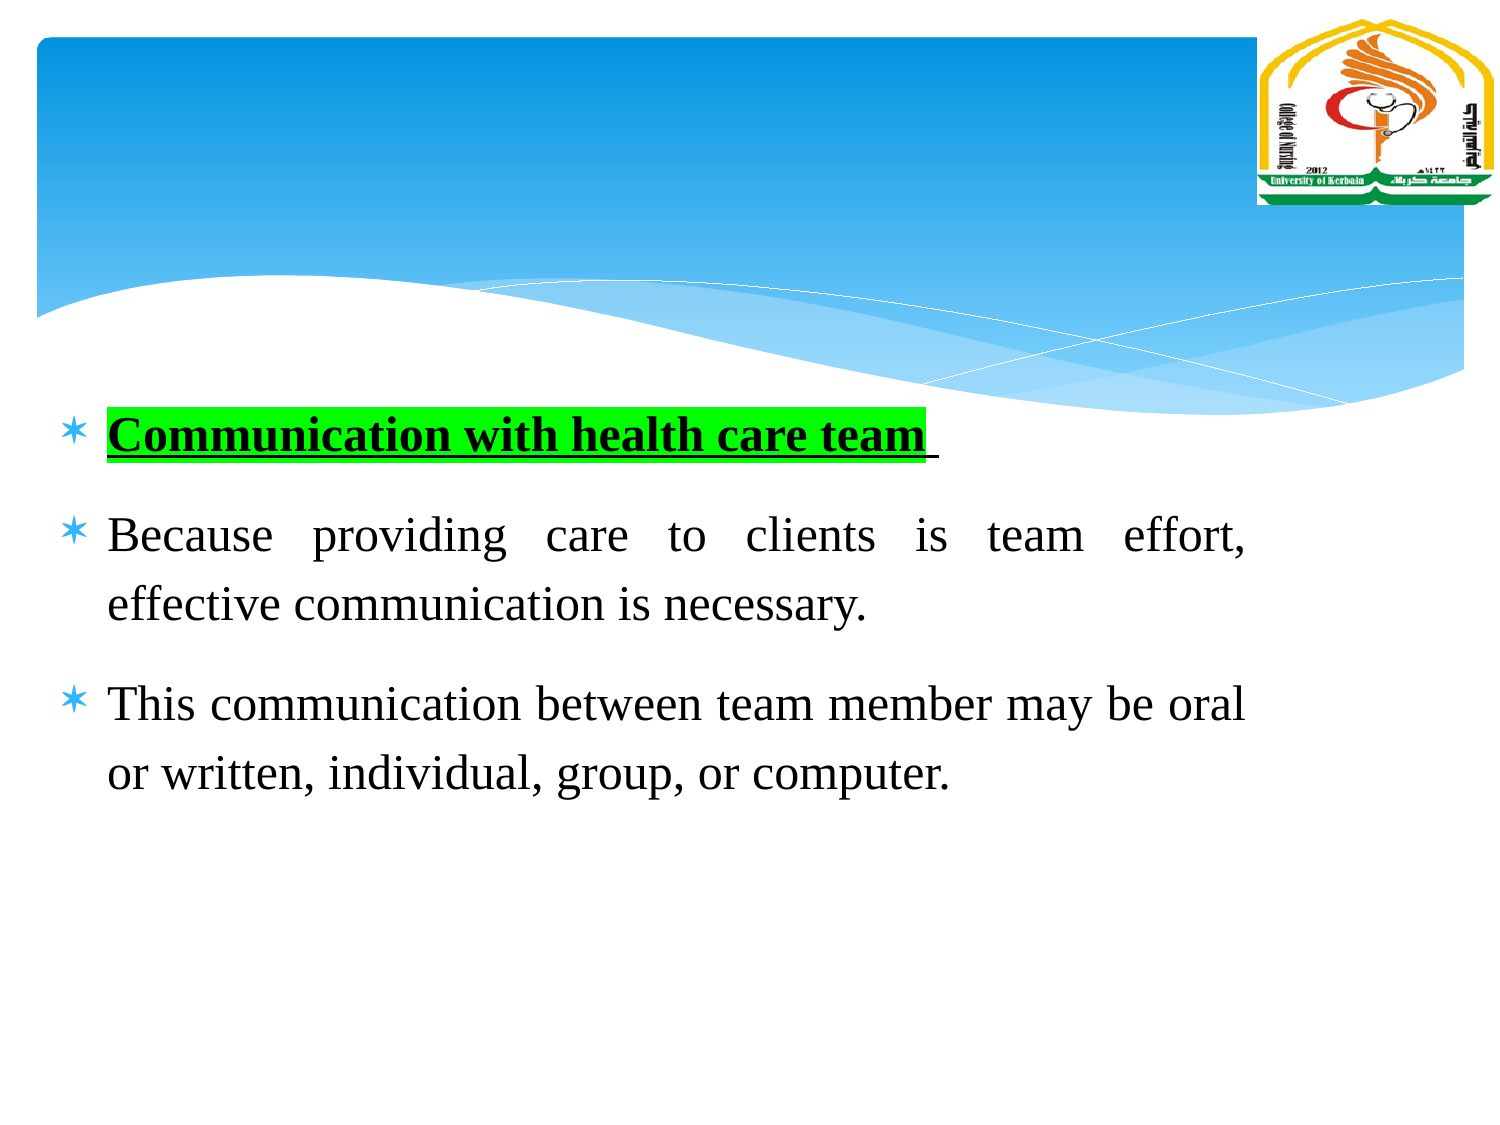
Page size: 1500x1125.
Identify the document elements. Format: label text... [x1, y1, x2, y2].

picture [1257, 18, 1495, 206]
list Communication with health care team Because providing care to clients is team effort, effective communication is necessary. This communication between team member may be oral or written, individual, group, or computer. [47, 385, 1263, 952]
